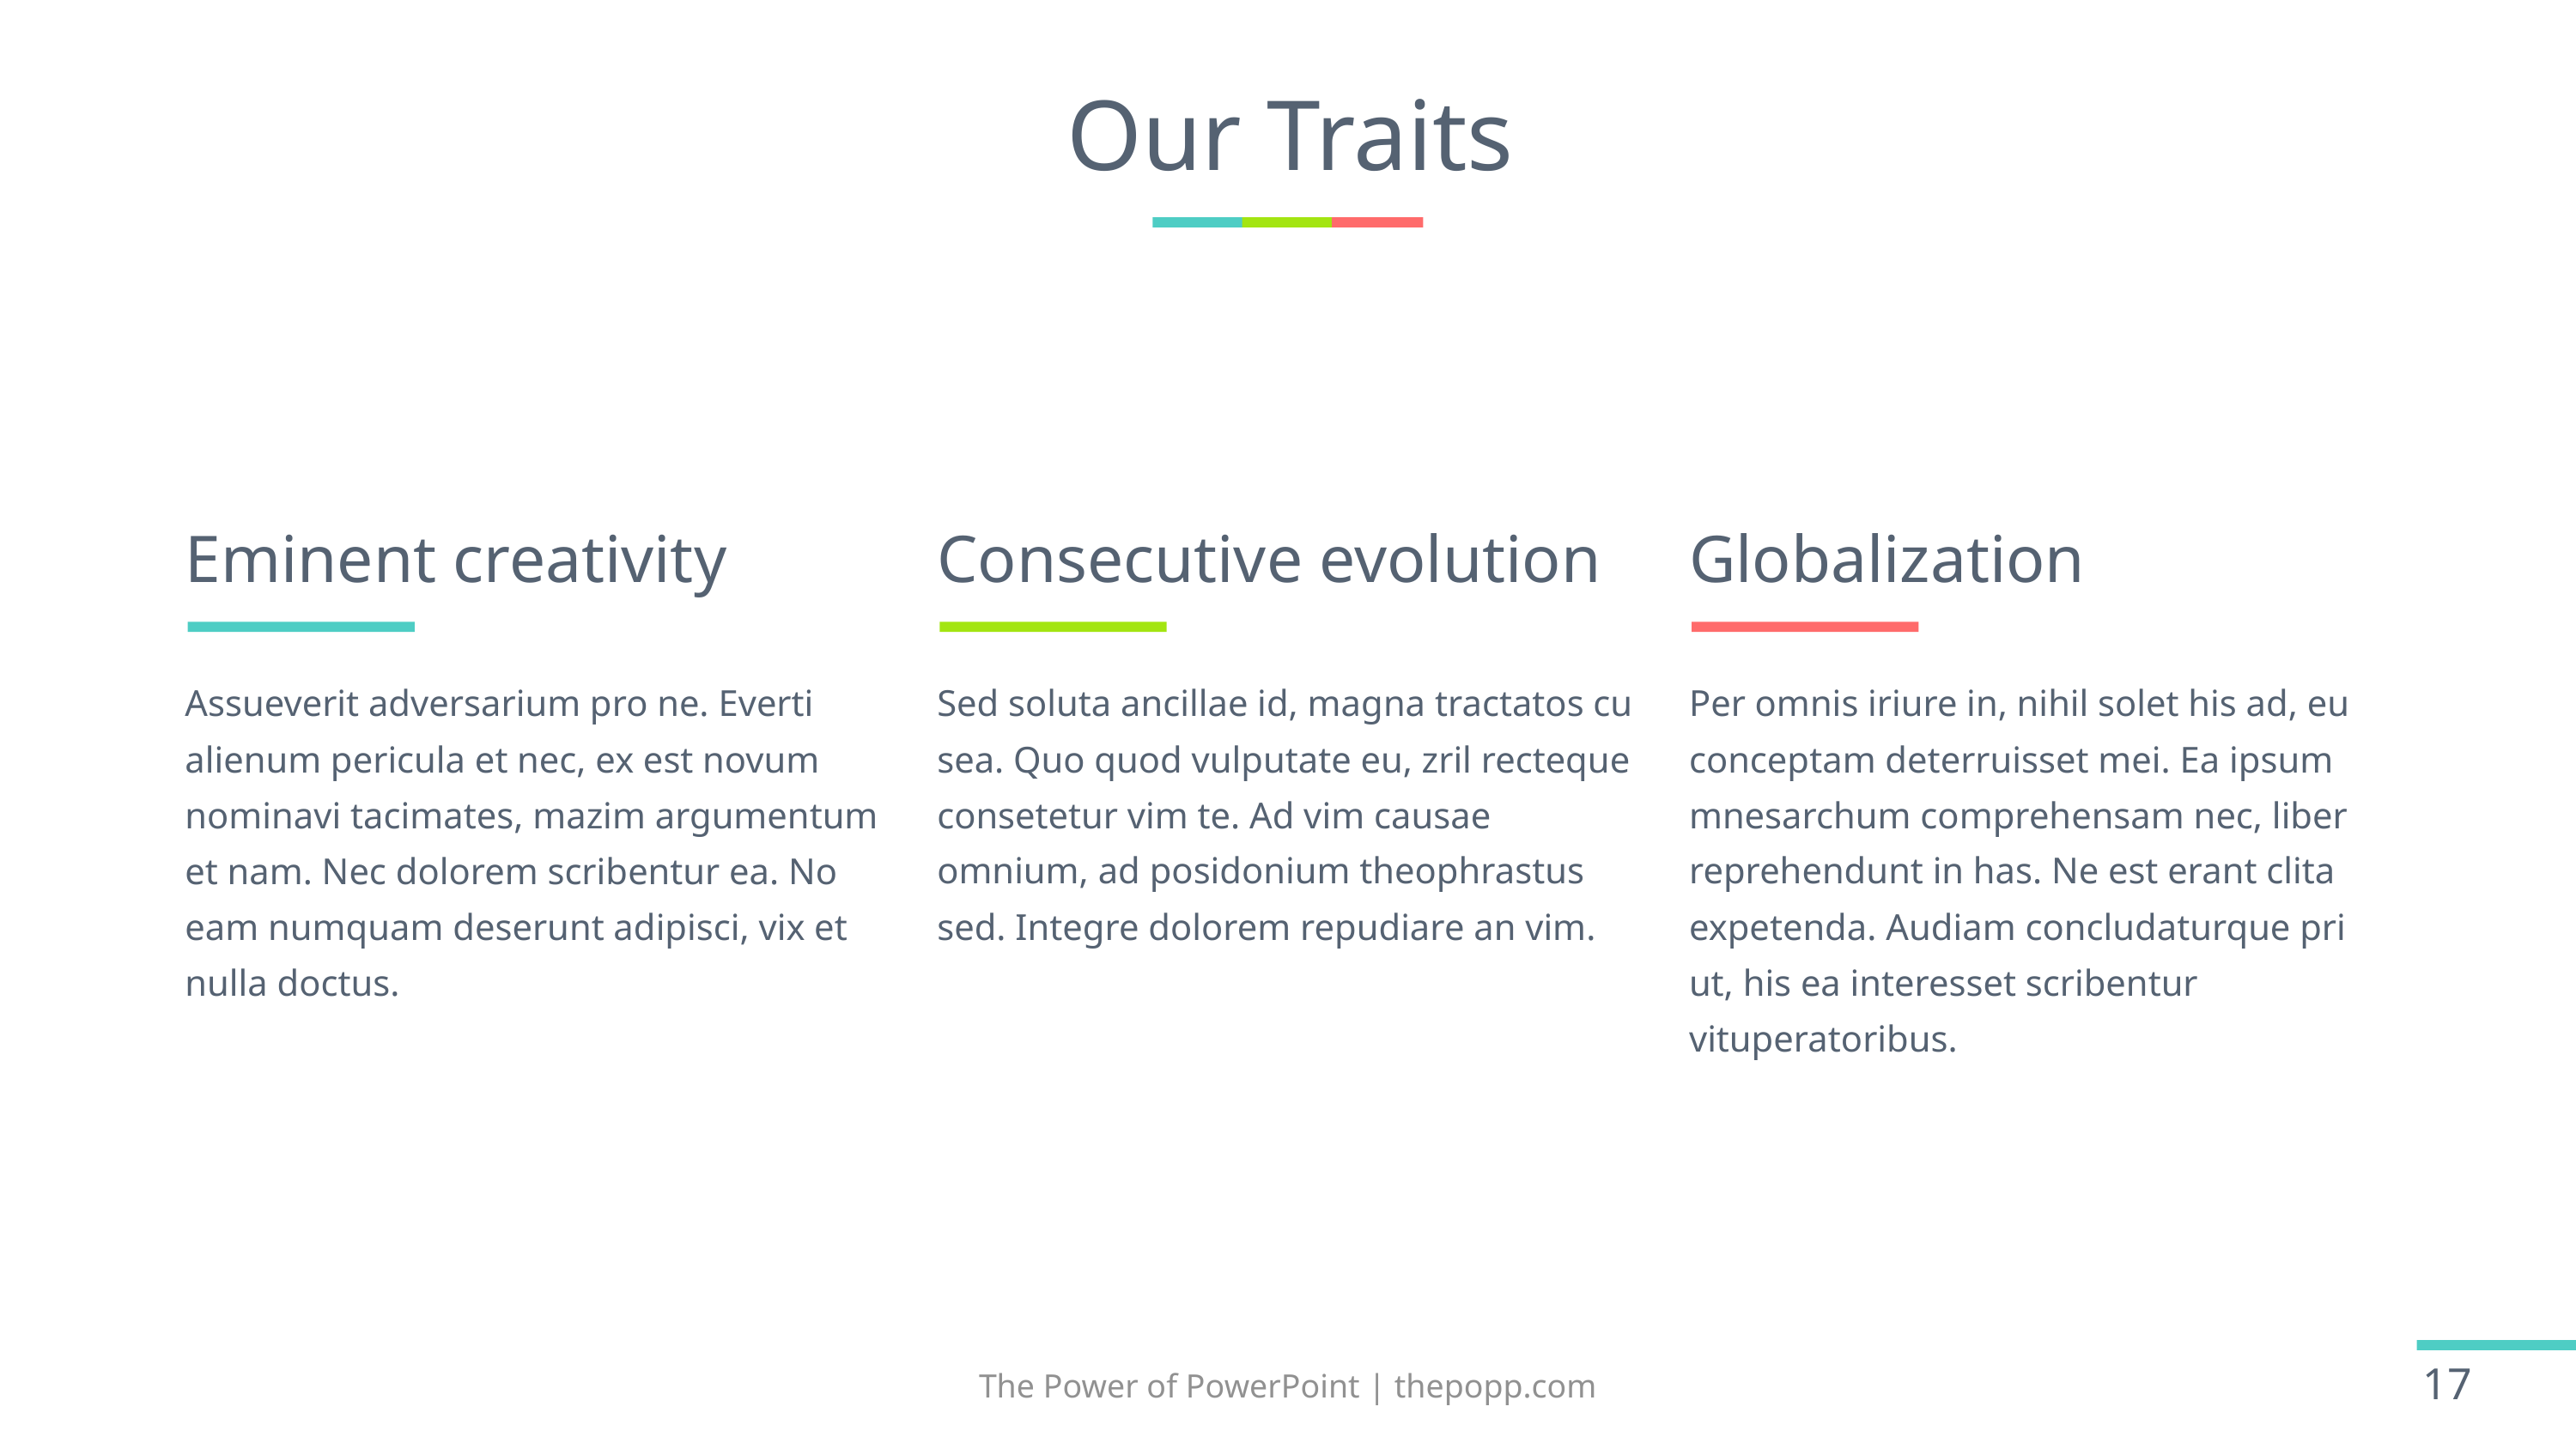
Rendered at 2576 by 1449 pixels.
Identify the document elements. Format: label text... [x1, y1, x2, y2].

list Per omnis iriure in, nihil solet his ad, eu conceptam deterruisset mei. Ea ipsum mnesarchum comprehensam nec, liber reprehendunt in has. Ne est erant clita expetenda. Audiam concludaturque pri ut, his ea interesset scribentur vituperatoribus. [1676, 661, 2404, 1071]
title Our Traits [69, 49, 2512, 230]
list Consecutive evolution [924, 504, 1652, 609]
list Assueverit adversarium pro ne. Everti alienum pericula et nec, ex est novum nominavi tacimates, mazim argumentum et nam. Nec dolorem scribentur ea. No eam numquam deserunt adipisci, vix et nulla doctus. [172, 661, 900, 1071]
list Eminent creativity [172, 504, 900, 609]
footer The Power of PowerPoint | thepopp.com [853, 1349, 1723, 1427]
slide_number 17 [2409, 1351, 2576, 1421]
list Globalization [1676, 504, 2404, 609]
list Sed soluta ancillae id, magna tractatos cu sea. Quo quod vulputate eu, zril recteque consetetur vim te. Ad vim causae omnium, ad posidonium theophrastus sed. Integre dolorem repudiare an vim. [924, 661, 1652, 1071]
